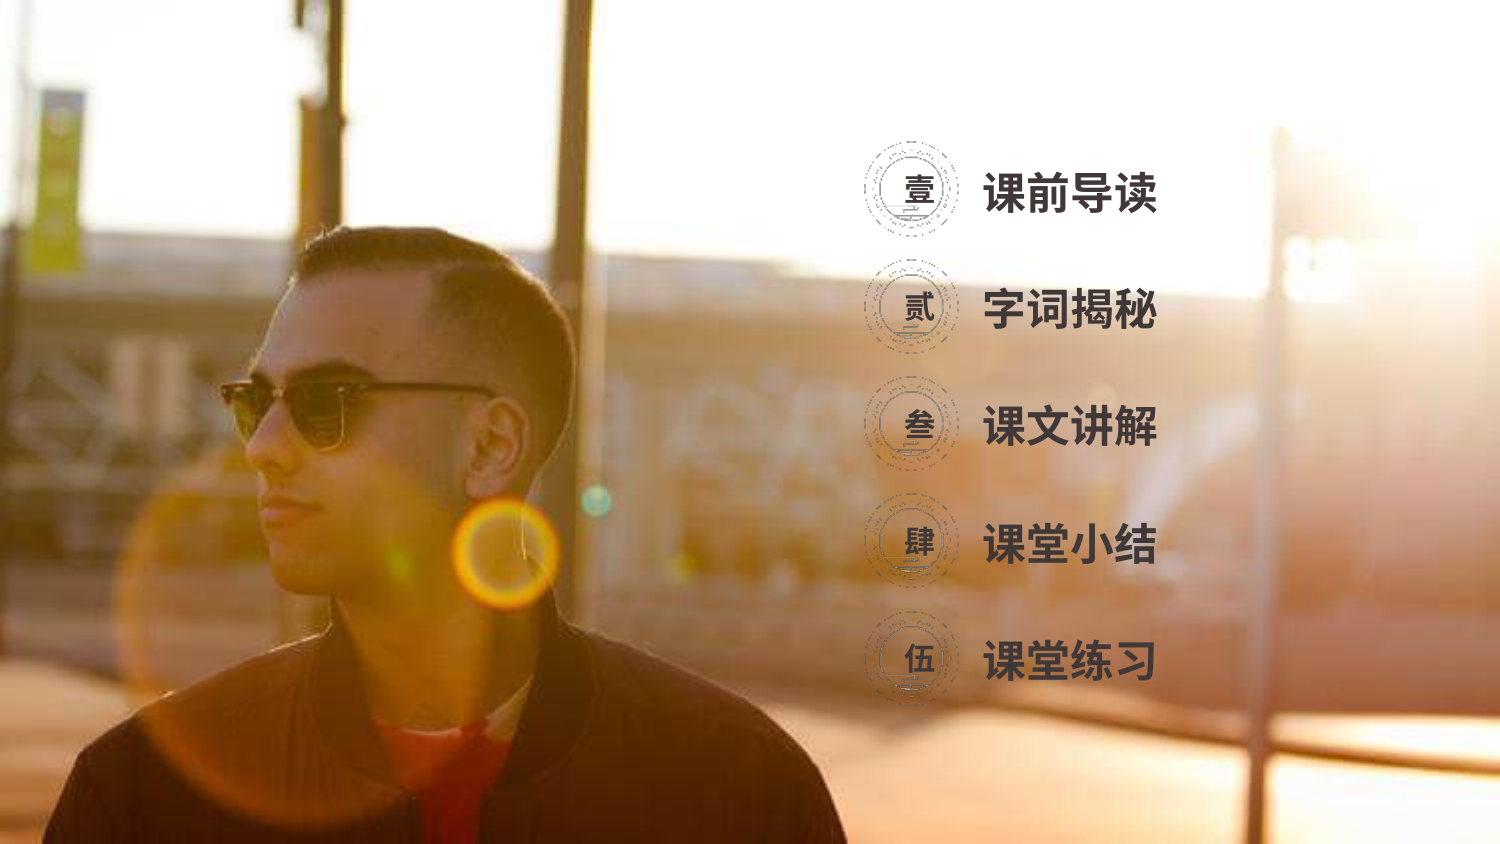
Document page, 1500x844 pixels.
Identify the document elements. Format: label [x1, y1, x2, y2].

text_box [855, 367, 1246, 480]
text_box [855, 484, 1246, 598]
text_box [855, 602, 1246, 715]
picture [0, 0, 1500, 844]
text_box [855, 250, 1246, 363]
text_box [855, 132, 1246, 246]
